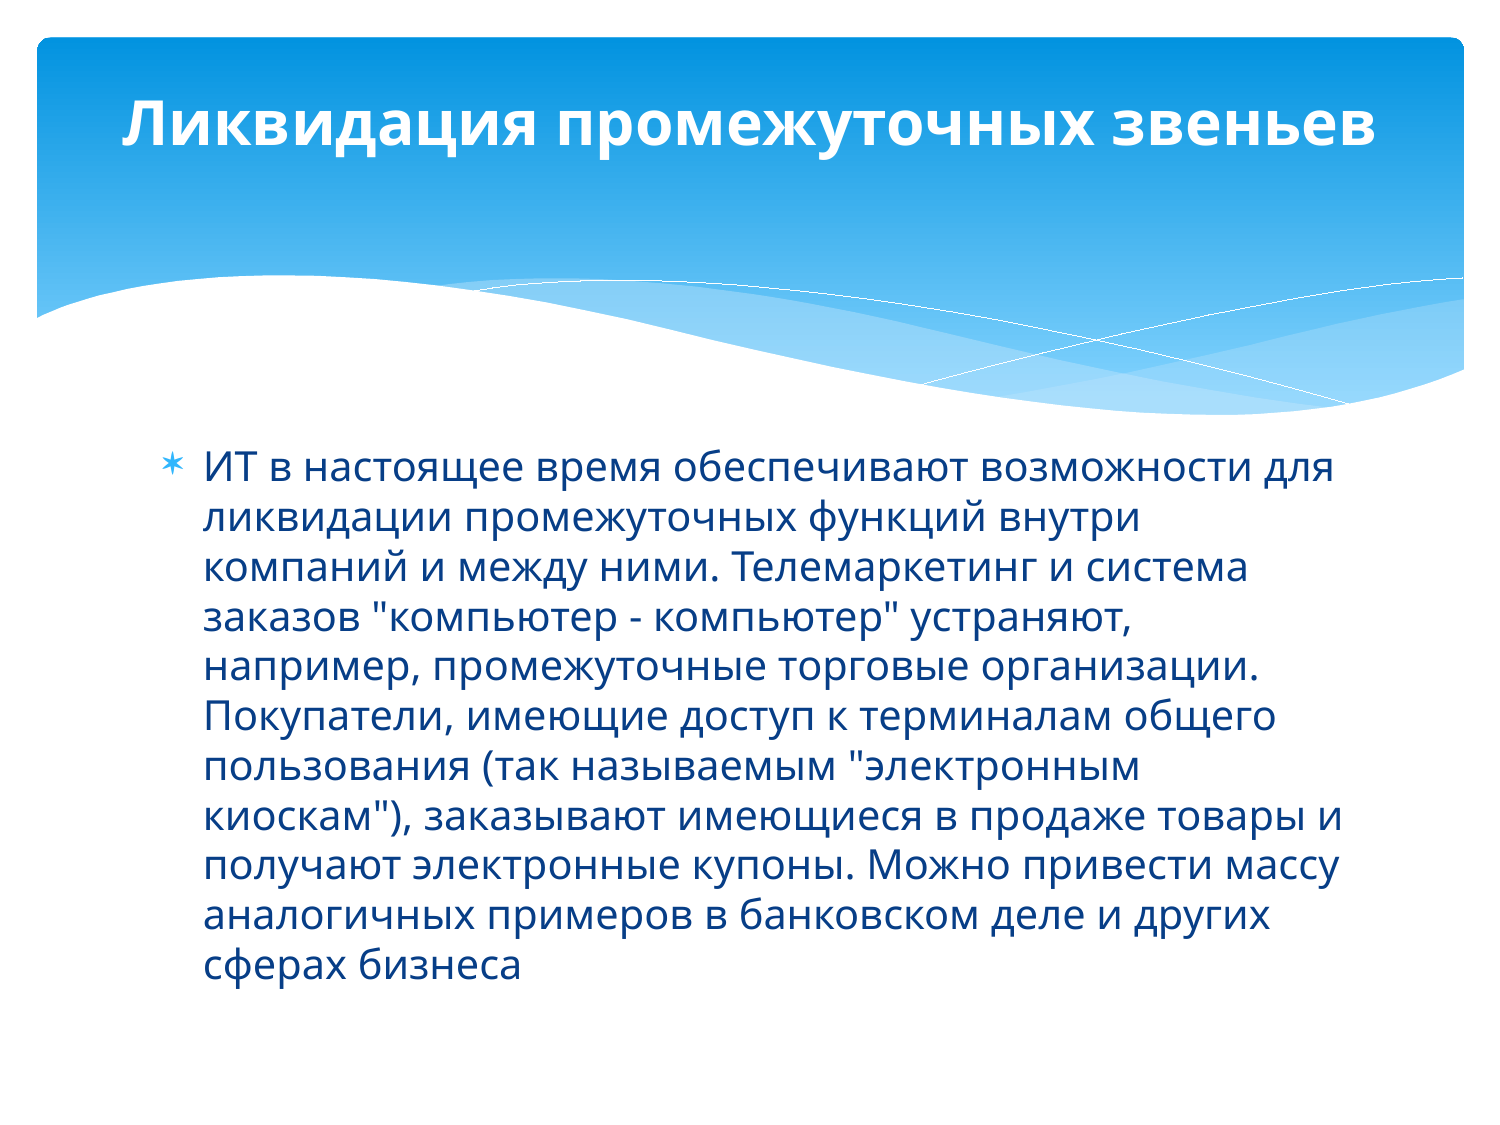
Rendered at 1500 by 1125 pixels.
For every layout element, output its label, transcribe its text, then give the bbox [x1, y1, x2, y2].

title Ликвидация промежуточных звеньев [75, 55, 1425, 261]
list ИТ в настоящее время обеспечивают возможности для ликвидации промежуточных функций внутри компаний и между ними. Телемаркетинг и система заказов "компьютер - компьютер" устраняют, например, промежуточные торговые организации. Покупатели, имеющие доступ к терминалам общего пользования (так называемым "электронным киоскам"), заказывают имеющиеся в продаже товары и получают электронные купоны. Можно привести массу аналогичных примеров в банковском деле и других сферах бизнеса [147, 432, 1363, 999]
